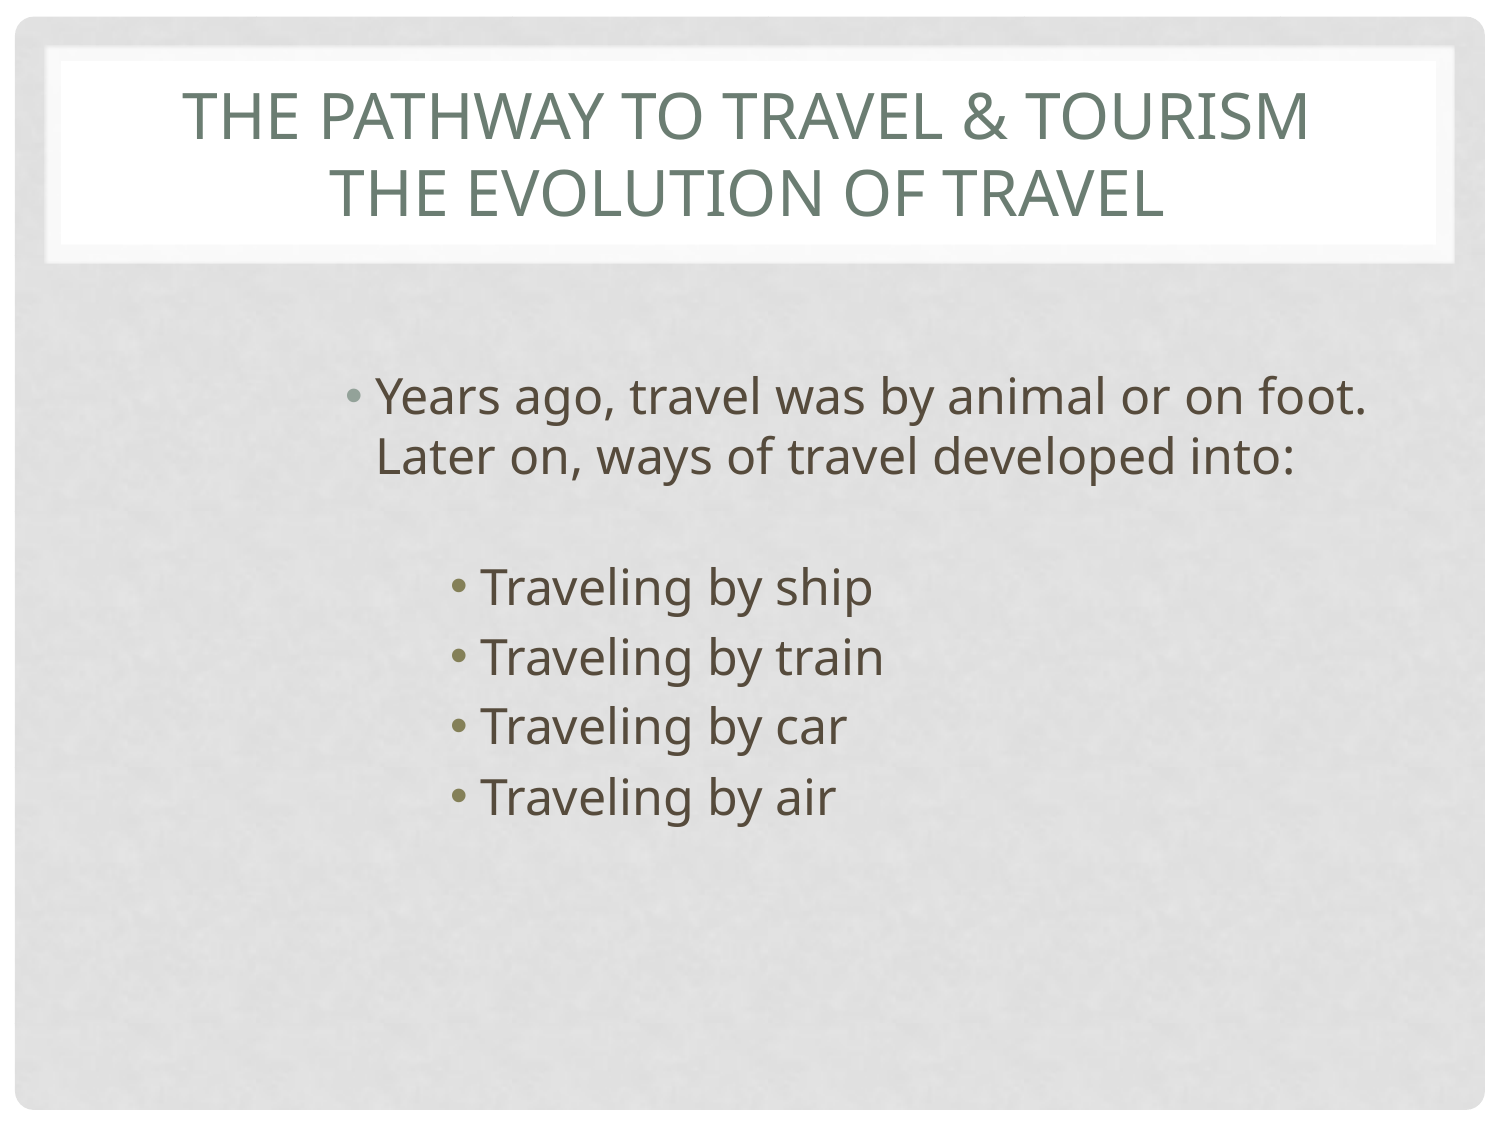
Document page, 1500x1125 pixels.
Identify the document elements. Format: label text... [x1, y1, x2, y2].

title The Pathway to Travel & Tourism The evolution of Travel [69, 66, 1425, 238]
list Years ago, travel was by animal or on foot. Later on, ways of travel developed into: Traveling by ship Traveling by train Traveling by car Traveling by air [75, 287, 1425, 1005]
